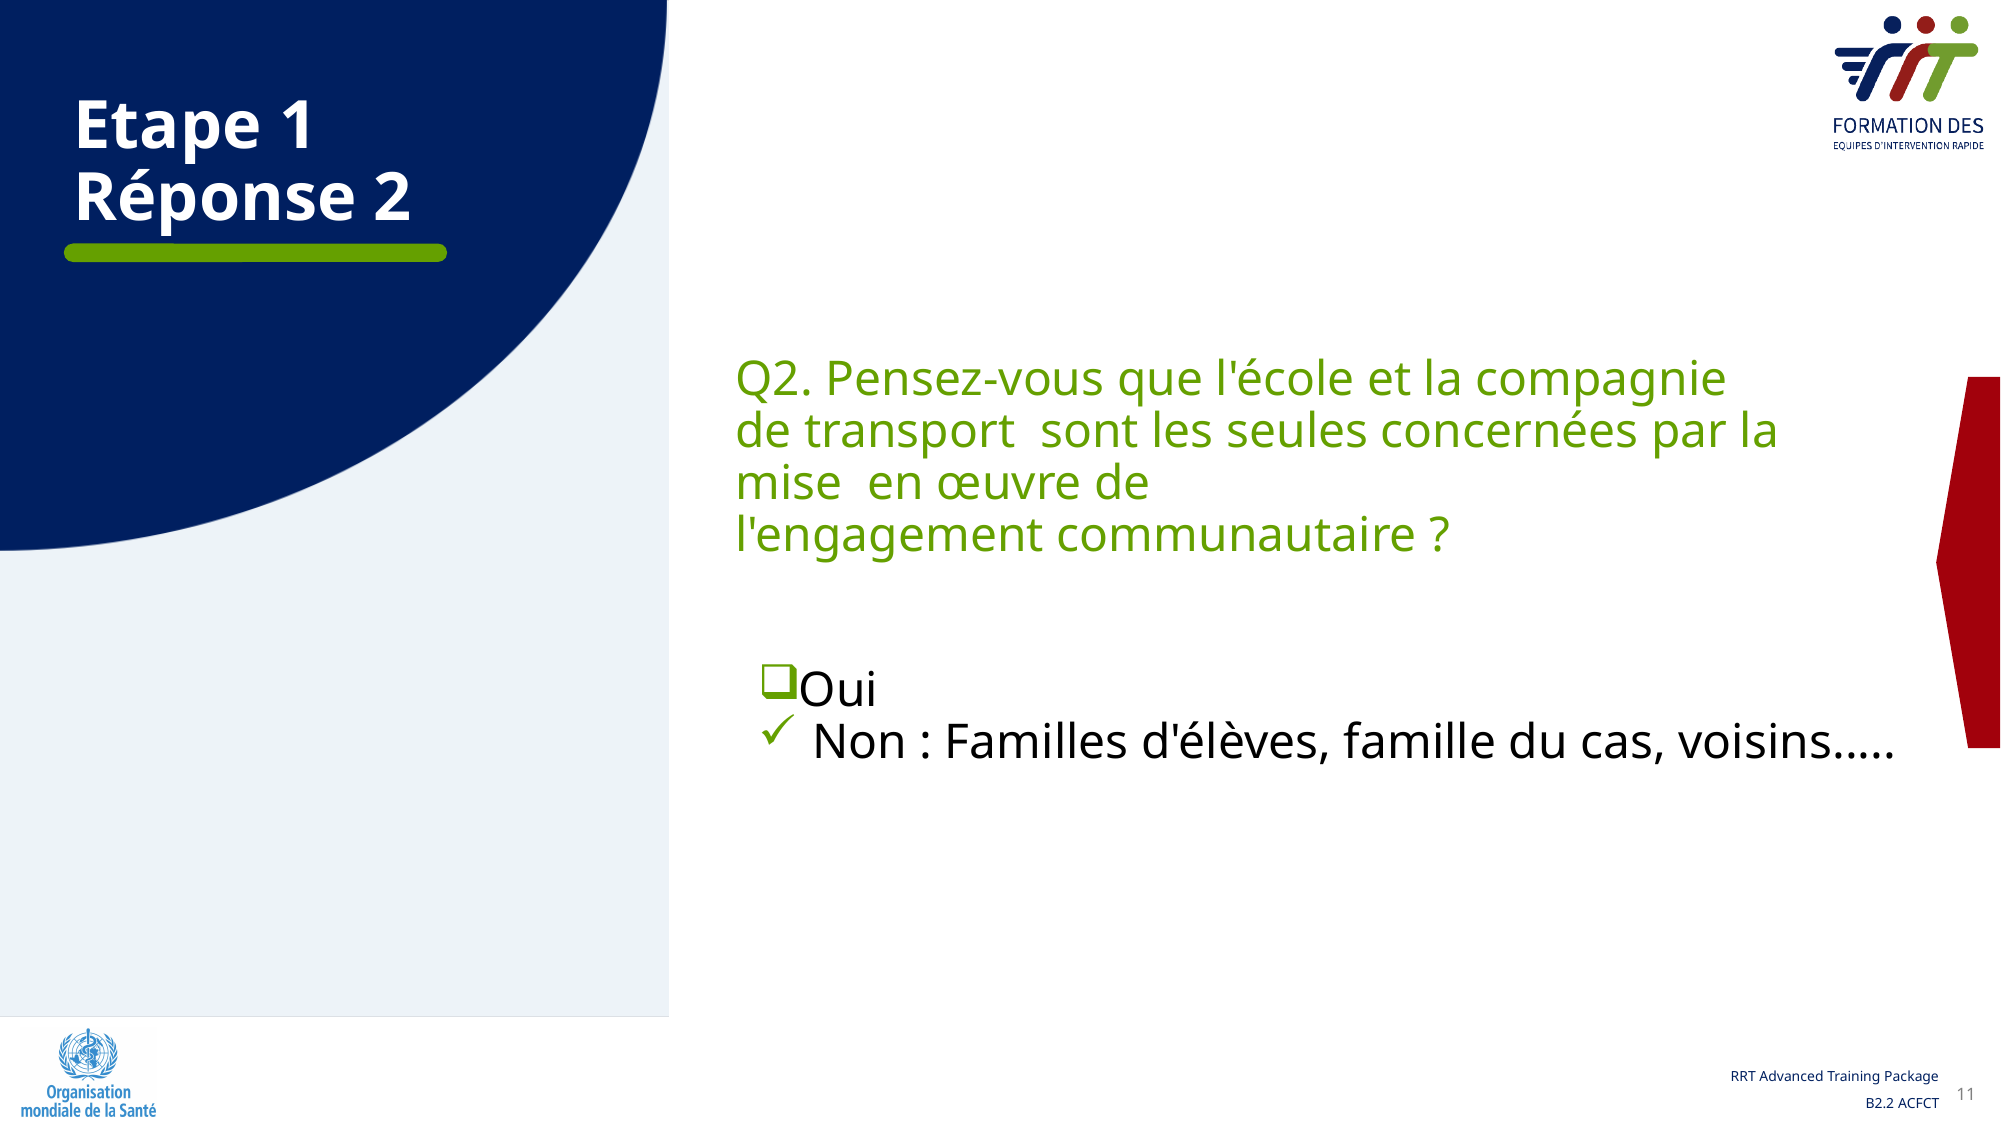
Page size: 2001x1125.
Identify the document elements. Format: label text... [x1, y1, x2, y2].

picture [0, 0, 669, 1018]
list Q2. Pensez-vous que l'école et la compagnie de transport sont les seules concernées par la mise en œuvre de l'engagement communautaire ? Oui Non : Familles d'élèves, famille du cas, voisins..... [727, 346, 1911, 825]
picture [20, 1027, 157, 1118]
text_box Etape 1 Réponse 2 [73, 169, 609, 307]
picture [1833, 15, 1984, 151]
